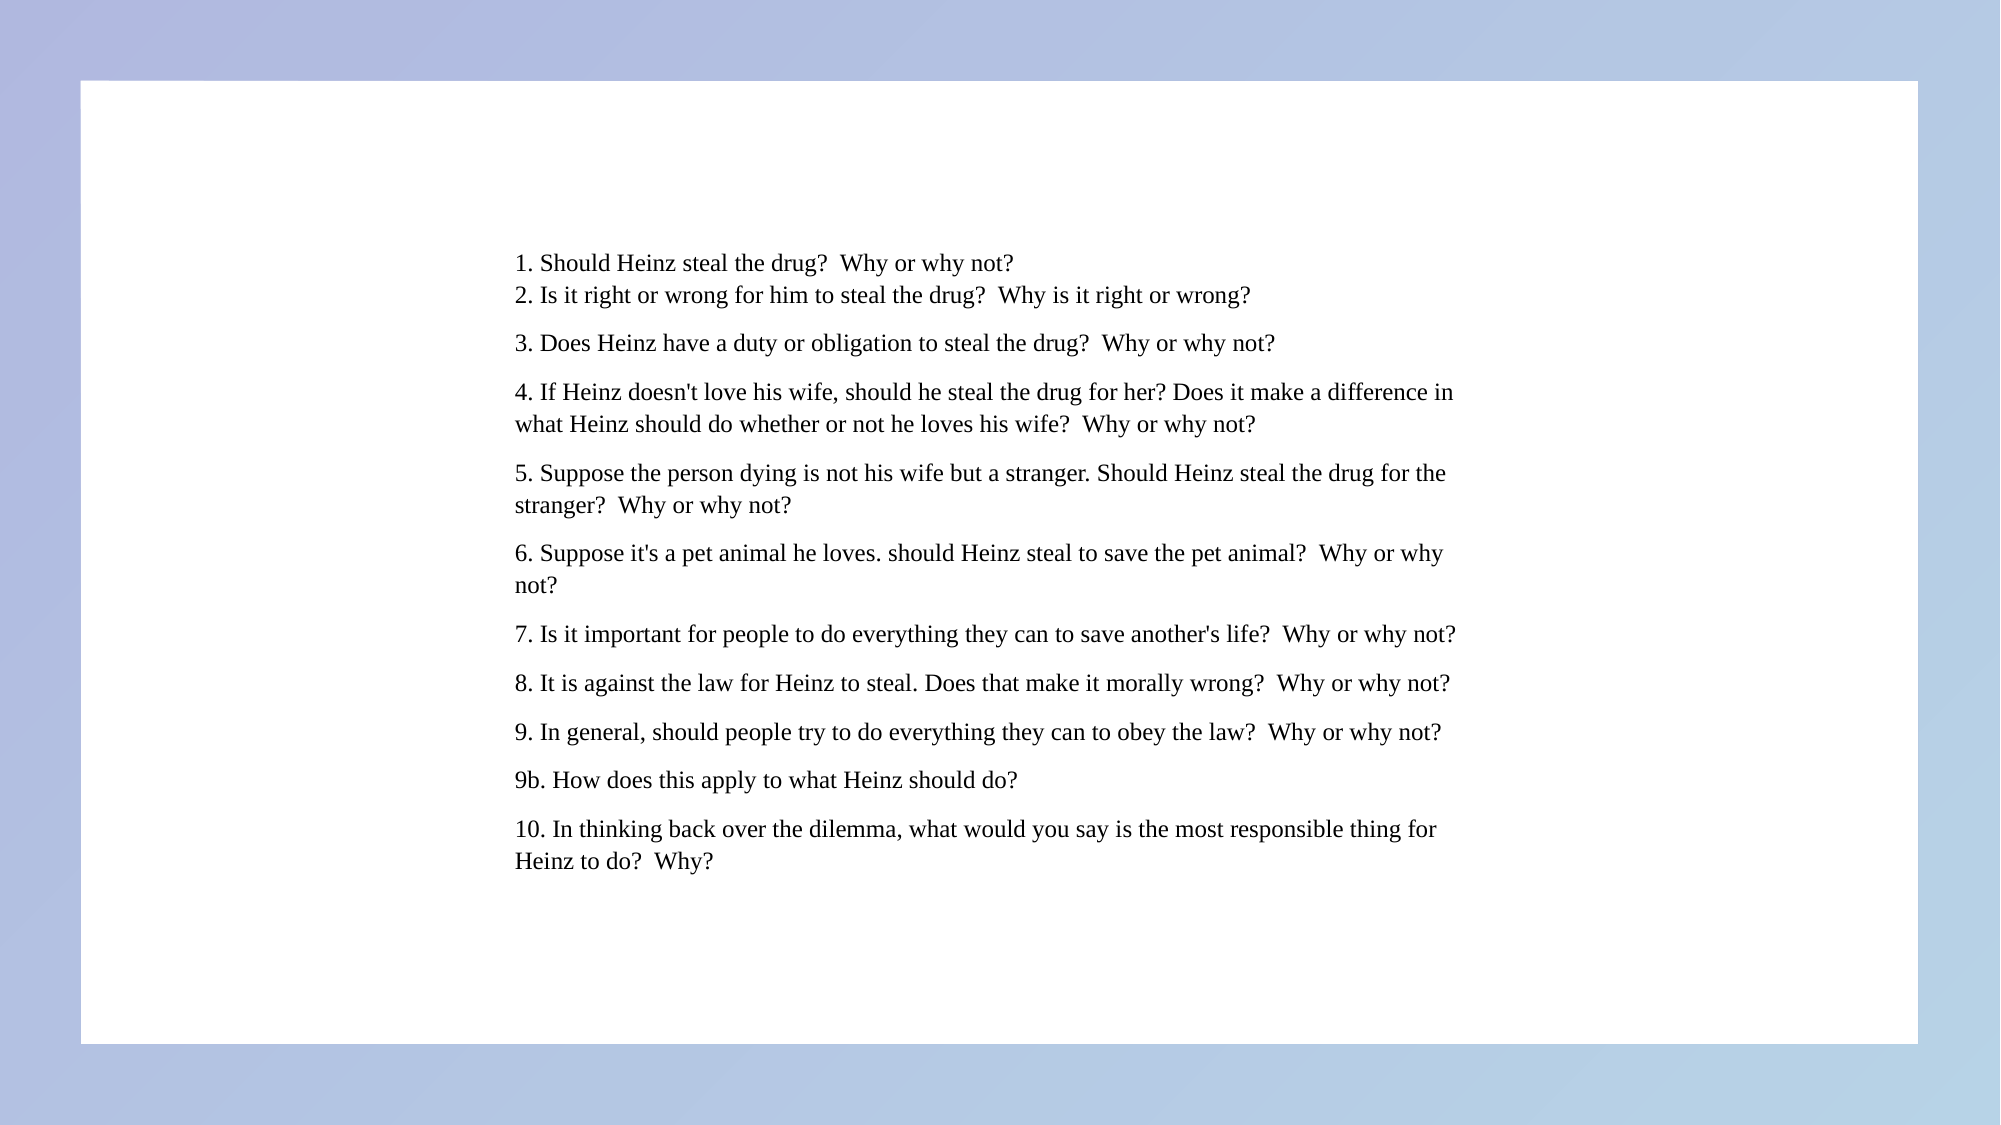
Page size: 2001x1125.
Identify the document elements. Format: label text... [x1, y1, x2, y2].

text_box 1. Should Heinz steal the drug? Why or why not? 2. Is it right or wrong for him to steal the drug? Why is it right or wrong? 3. Does Heinz have a duty or obligation to steal the drug? Why or why not? 4. If Heinz doesn't love his wife, should he steal the drug for her? Does it make a difference in what Heinz should do whether or not he loves his wife? Why or why not? 5. Suppose the person dying is not his wife but a stranger. Should Heinz steal the drug for the stranger? Why or why not? 6. Suppose it's a pet animal he loves. should Heinz steal to save the pet animal? Why or why not? 7. Is it important for people to do everything they can to save another's life? Why or why not? 8. It is against the law for Heinz to steal. Does that make it morally wrong? Why or why not? 9. In general, should people try to do everything they can to obey the law? Why or why not? 9b. How does this apply to what Heinz should do? 10. In thinking back over the dilemma, what would you say is the most responsible thing for Heinz to do? Why? [500, 236, 1500, 882]
